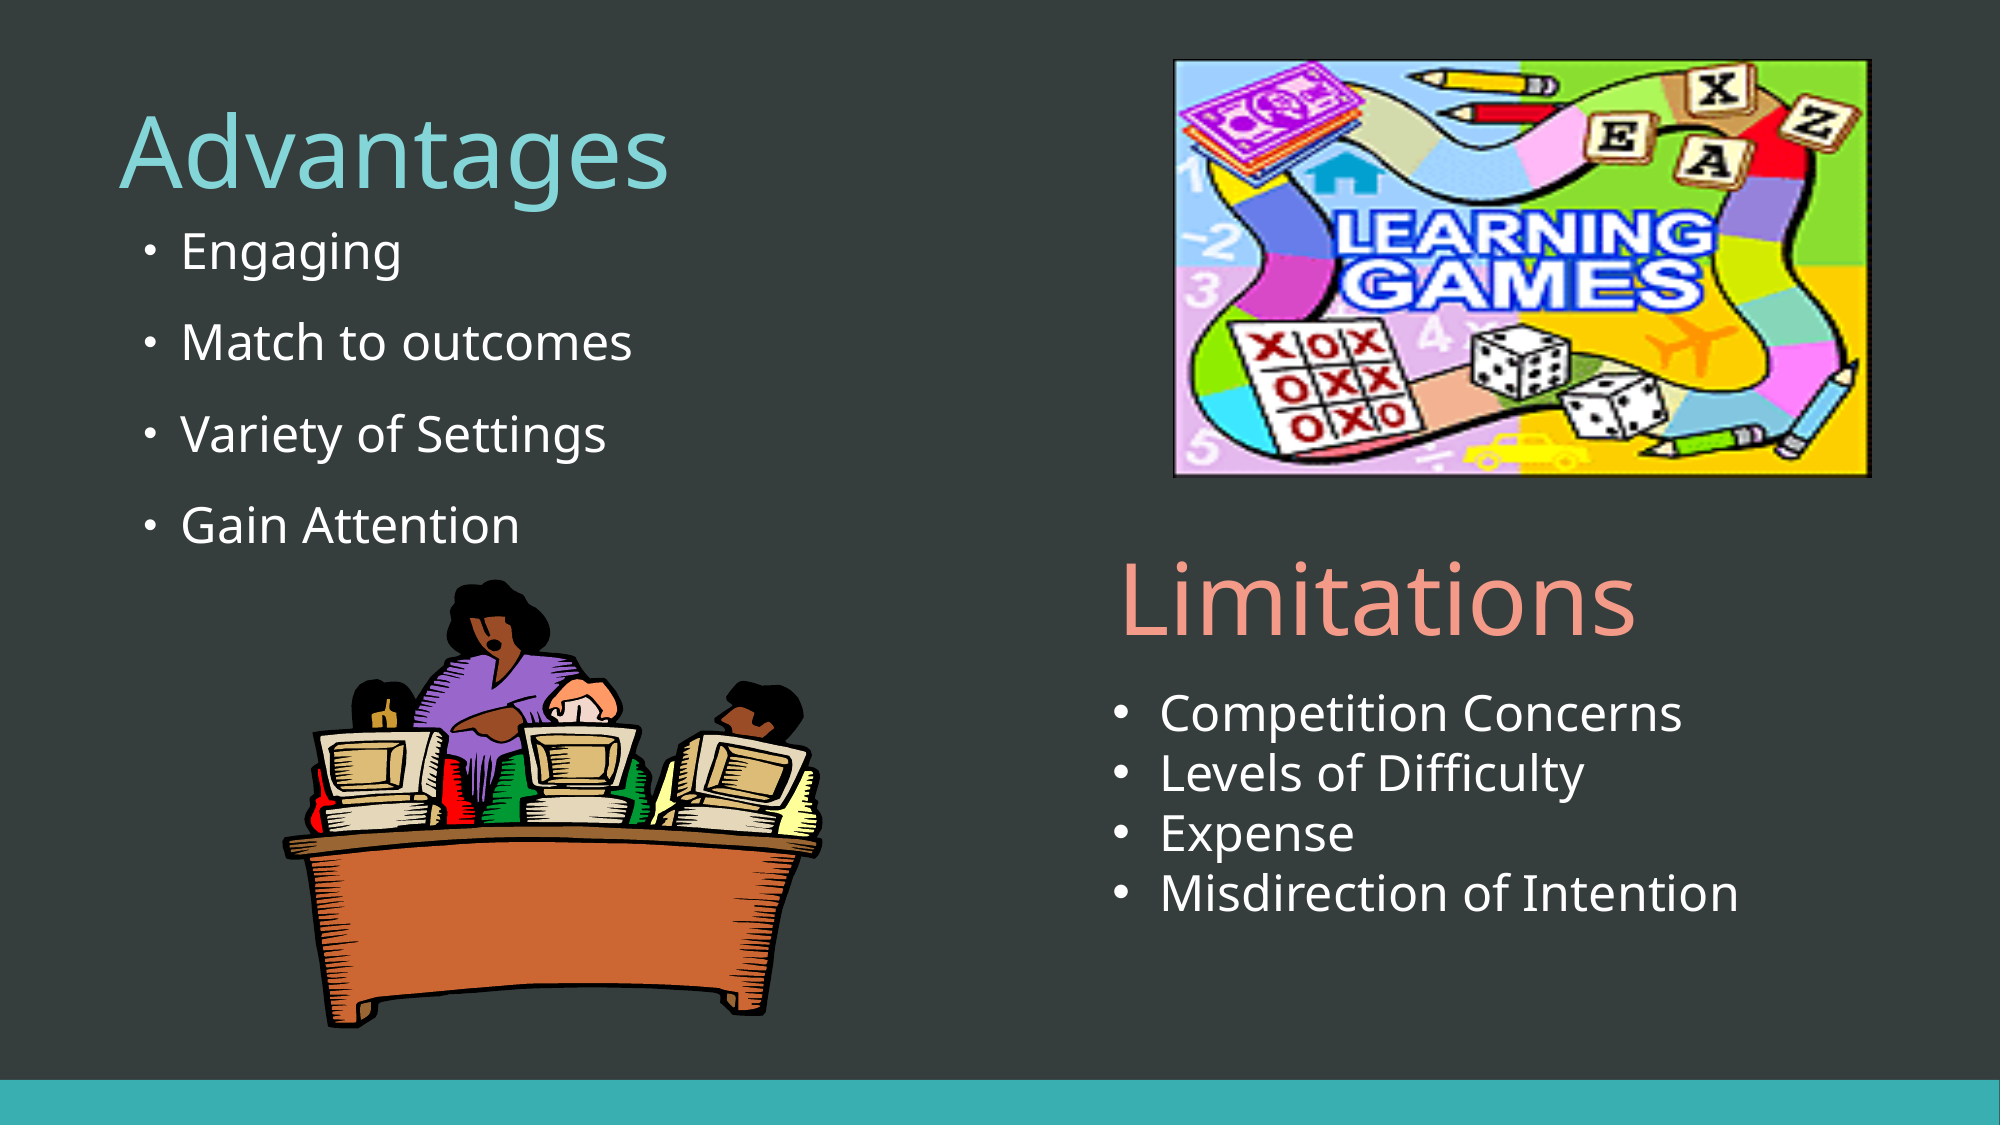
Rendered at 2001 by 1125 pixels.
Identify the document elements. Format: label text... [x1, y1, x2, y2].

text_box Competition Concerns Levels of Difficulty Expense Misdirection of Intention [1097, 674, 2000, 929]
picture [1172, 59, 1872, 478]
list Engaging Match to outcomes Variety of Settings Gain Attention [120, 218, 988, 833]
text_box Limitations [1102, 462, 2000, 665]
title Advantages [104, 15, 790, 218]
picture [279, 577, 830, 1029]
